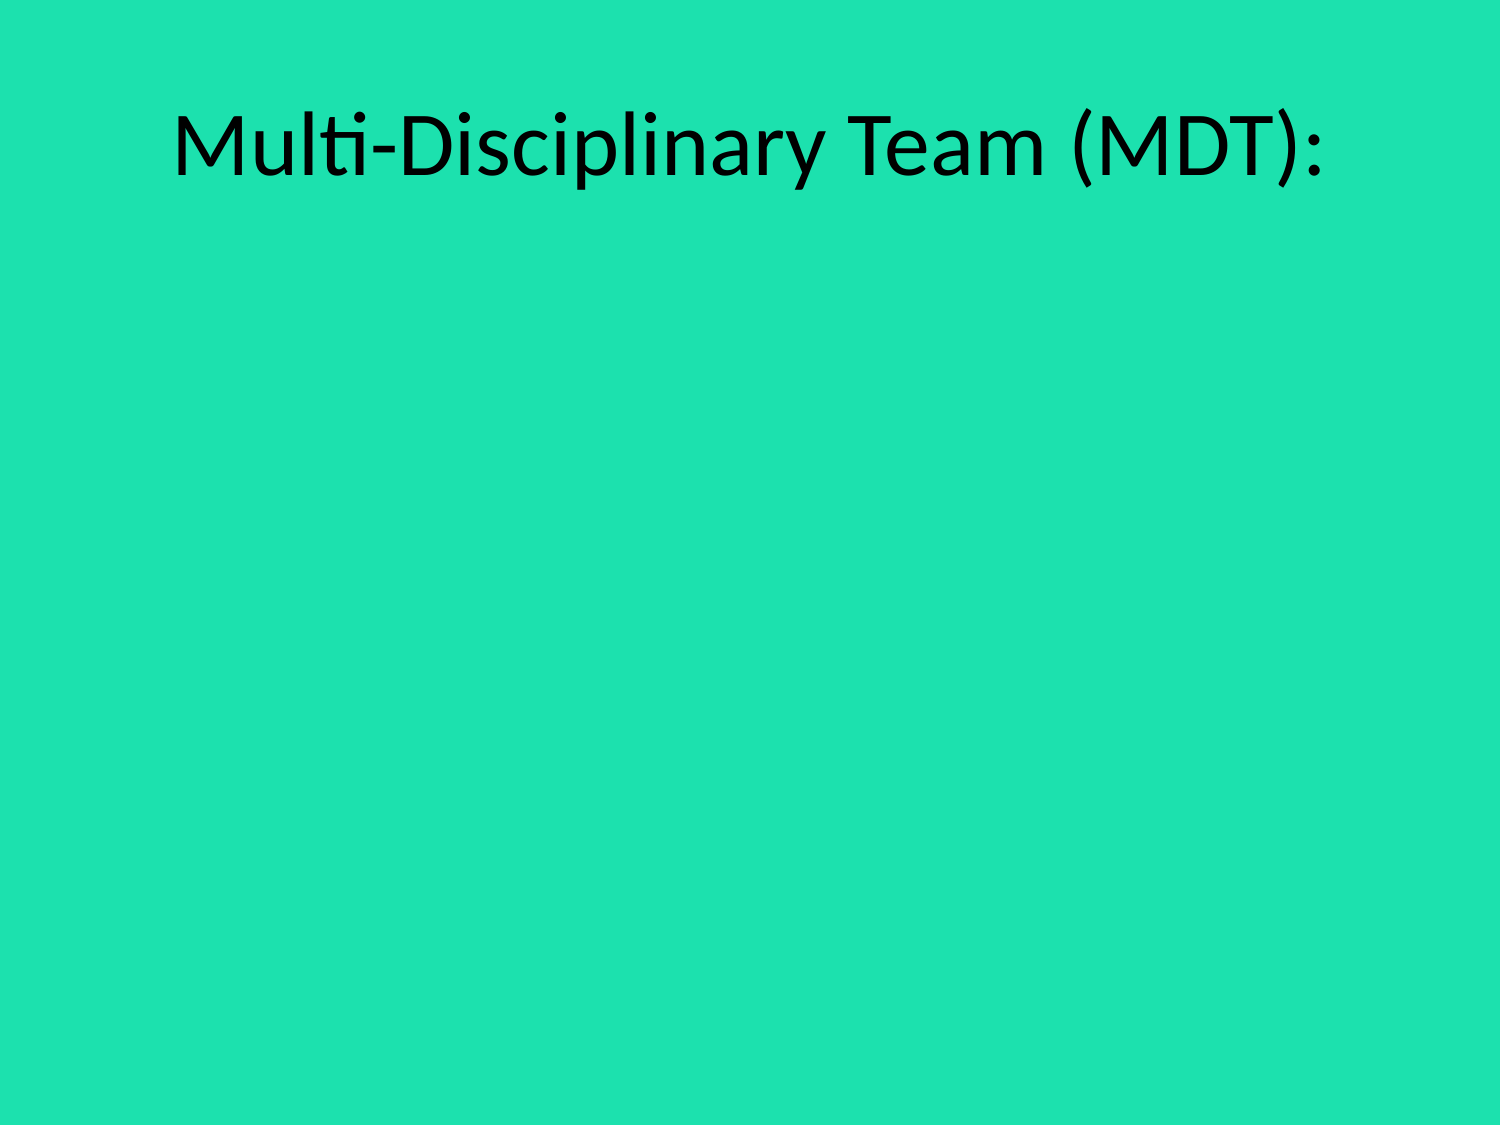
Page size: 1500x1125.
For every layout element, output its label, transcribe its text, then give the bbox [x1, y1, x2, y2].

title Multi-Disciplinary Team (MDT): [75, 45, 1425, 233]
